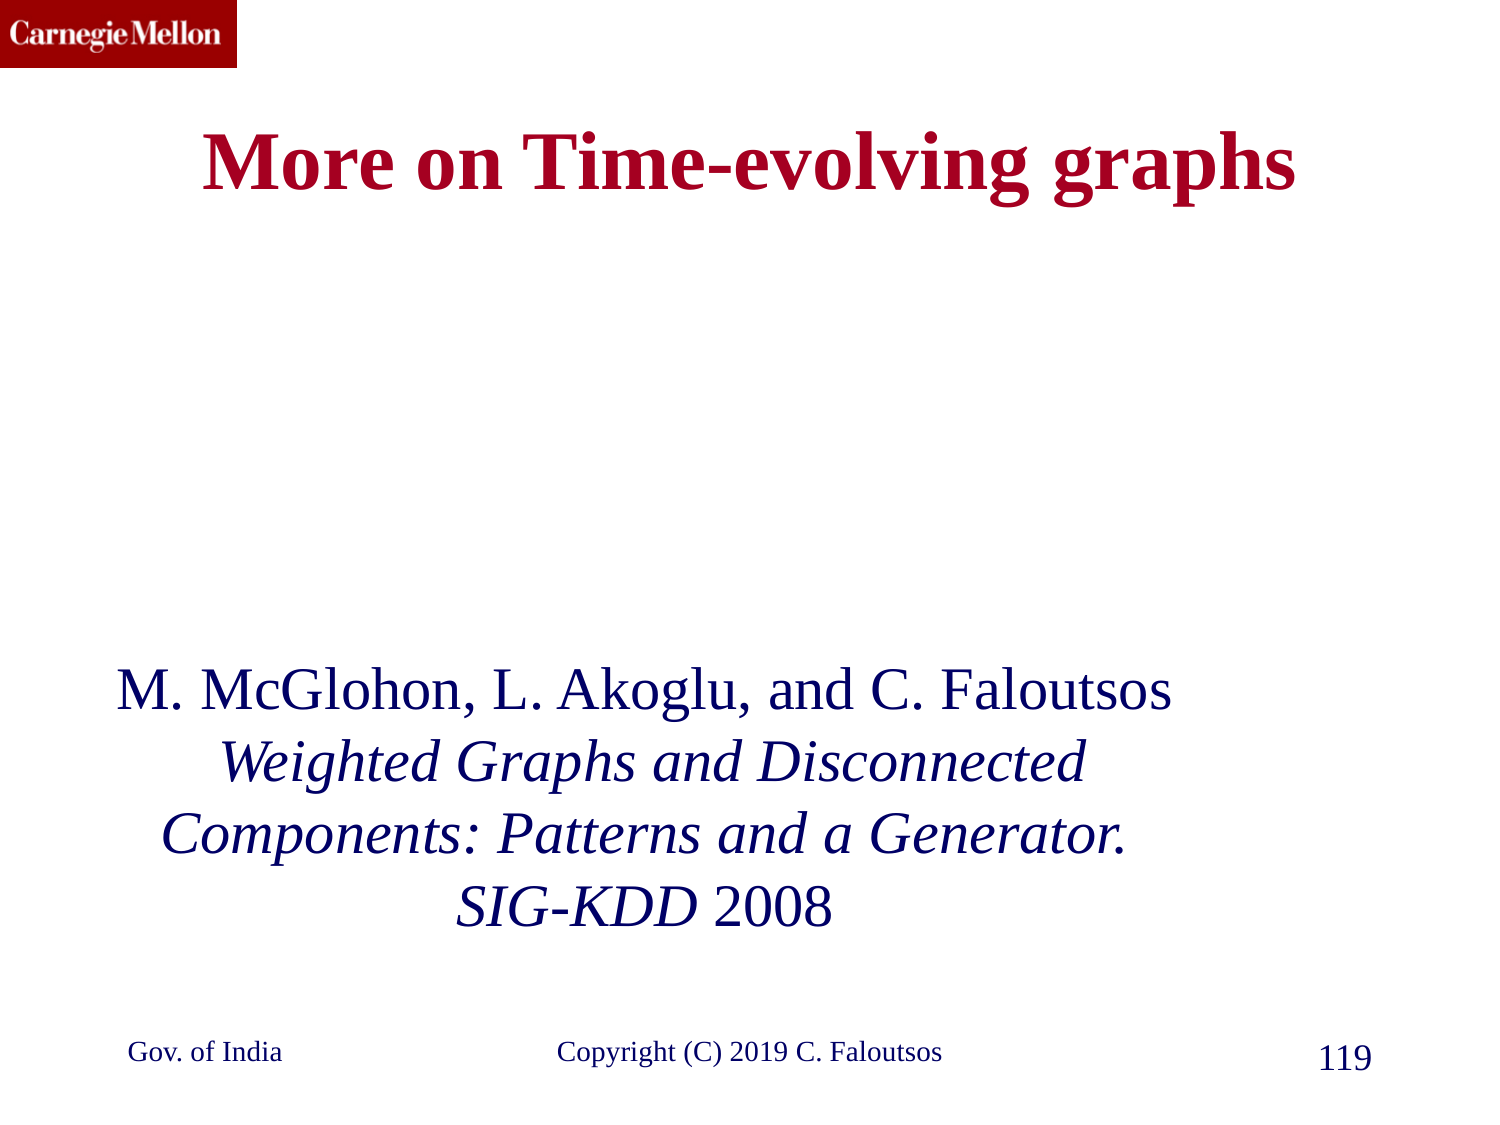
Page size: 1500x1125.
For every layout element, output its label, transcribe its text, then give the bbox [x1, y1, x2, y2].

slide_number 119 [1074, 1024, 1388, 1101]
title More on Time-evolving graphs [112, 99, 1388, 213]
picture [0, 0, 237, 68]
footer Copyright (C) 2019 C. Faloutsos [512, 1024, 988, 1101]
text_box M. McGlohon, L. Akoglu, and C. Faloutsos Weighted Graphs and Disconnected Components: Patterns and a Generator. SIG-KDD 2008 [92, 641, 1214, 946]
slide_number Gov. of India [112, 1024, 426, 1101]
